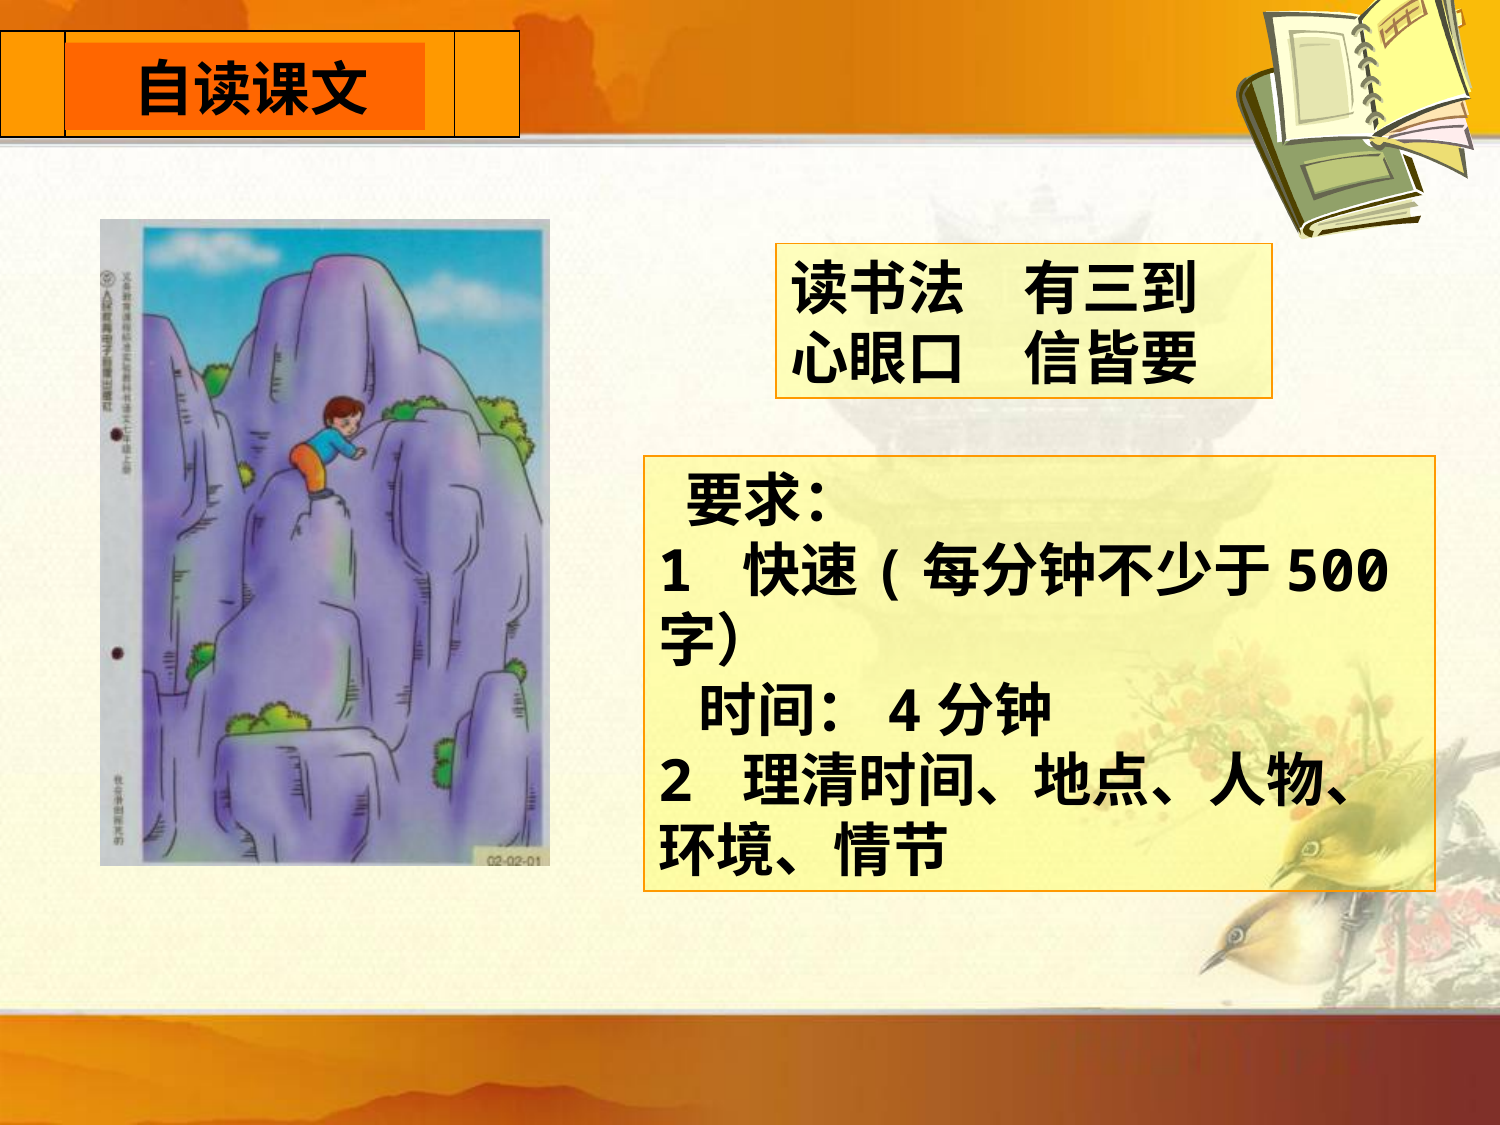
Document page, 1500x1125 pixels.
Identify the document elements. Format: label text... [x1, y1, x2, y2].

text_box 预习检查 [0, 31, 520, 138]
text_box 读书法 有三到 心眼口 信皆要 [776, 243, 1272, 399]
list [100, 219, 550, 866]
text_box 自读课文 [64, 42, 425, 130]
text_box 要求： 1 快速(每分钟不少于500字） 时间：4分钟 2 理清时间、地点、人物、 环境、情节 [643, 456, 1436, 891]
picture [0, 0, 1500, 1125]
